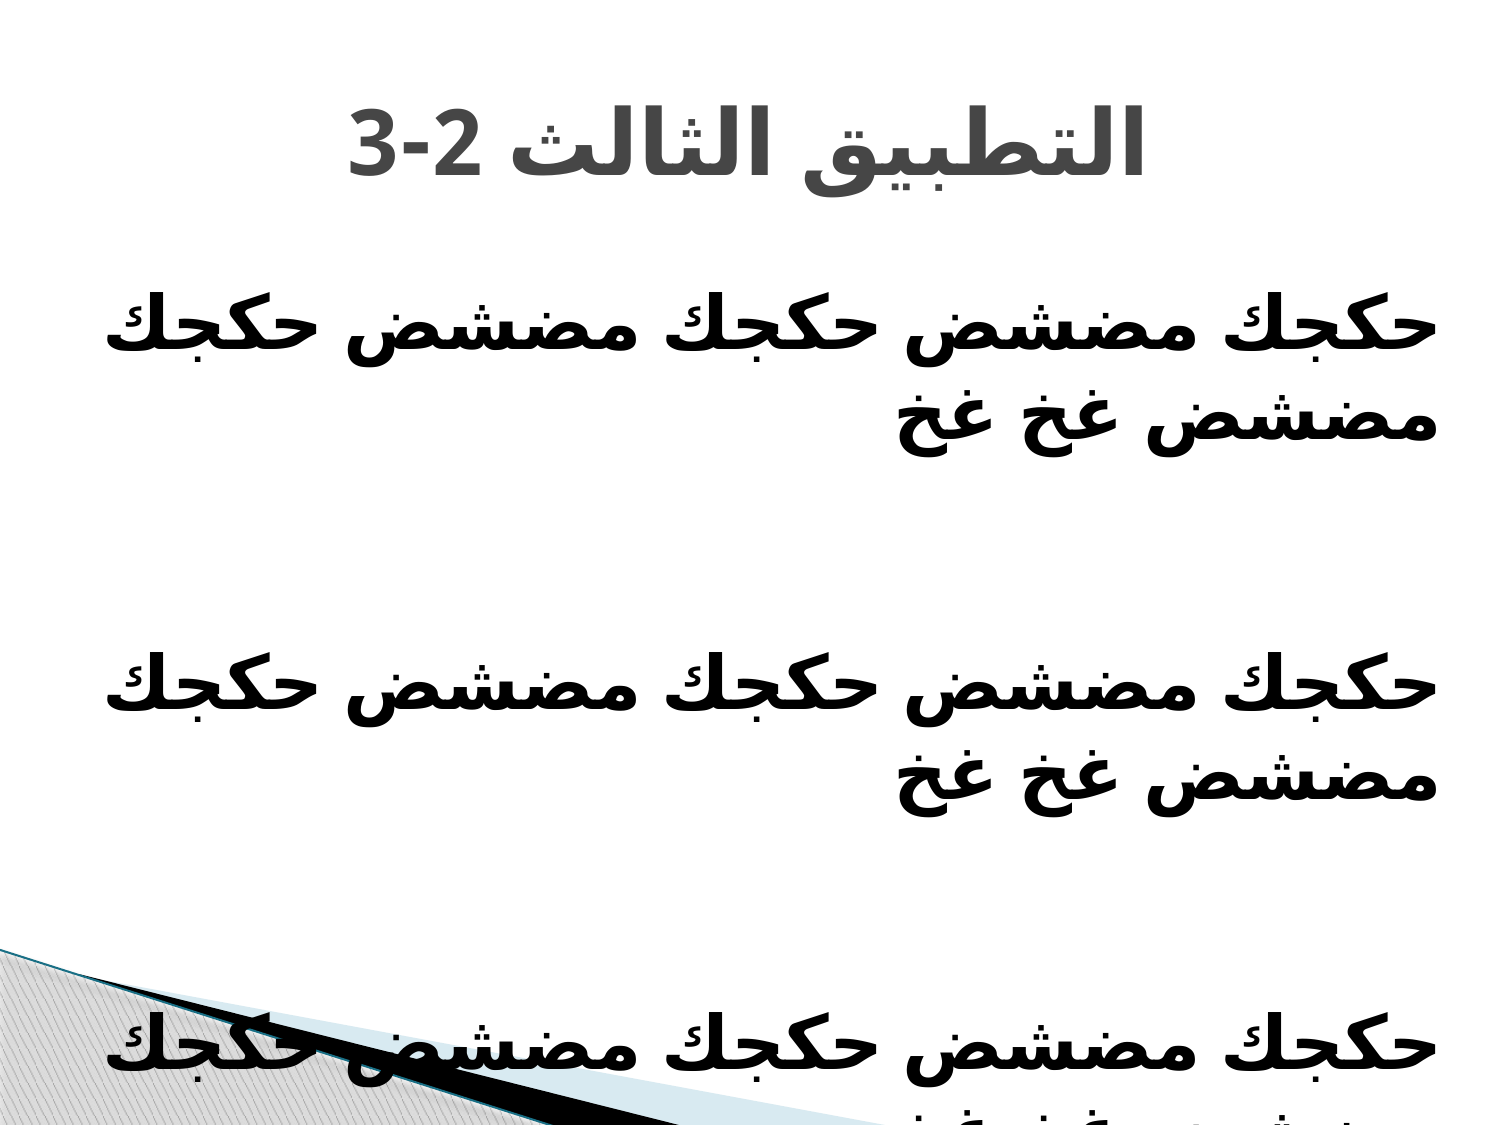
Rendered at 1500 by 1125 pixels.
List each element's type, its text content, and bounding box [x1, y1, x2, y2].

list حكجك مضشض حكجك مضشض حكجك مضشض غخ غخ حكجك مضشض حكجك مضشض حكجك مضشض غخ غخ حكجك مضشض حكجك مضشض حكجك مضشض غخ غخ [22, 267, 1471, 1012]
title التطبيق الثالث 2-3 [75, 45, 1425, 233]
